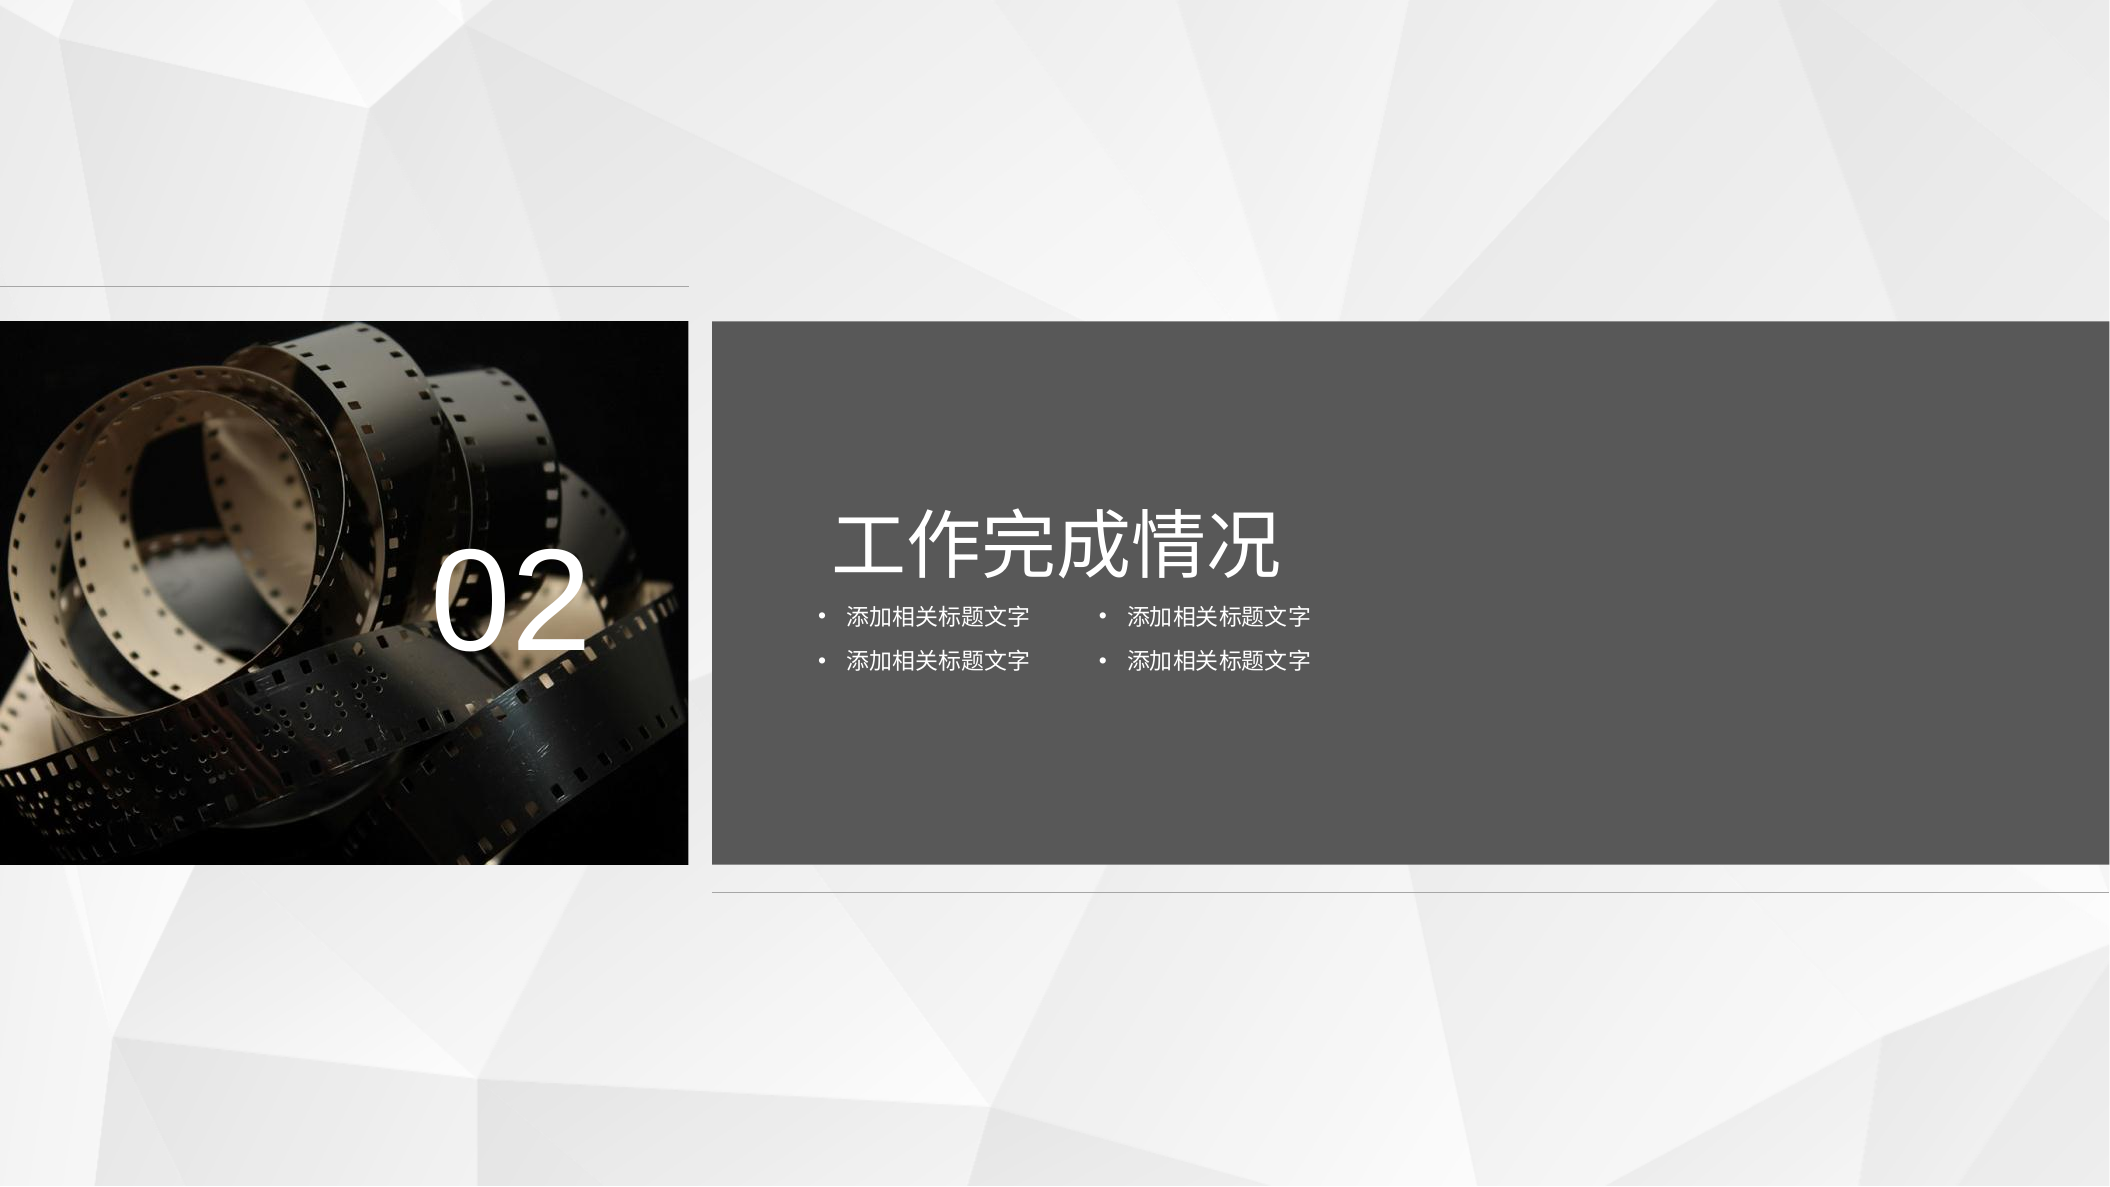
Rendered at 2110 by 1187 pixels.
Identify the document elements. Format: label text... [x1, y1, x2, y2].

text_box 添加相关标题文字 [1084, 594, 1327, 638]
text_box 工作完成情况 [794, 497, 1318, 588]
text_box 02 [394, 497, 628, 687]
text_box 添加相关标题文字 [1084, 639, 1327, 682]
text_box 添加相关标题文字 [803, 594, 1046, 638]
picture [0, 0, 2110, 1186]
text_box [711, 320, 2110, 866]
text_box 添加相关标题文字 [803, 639, 1046, 682]
text_box [0, 320, 689, 866]
